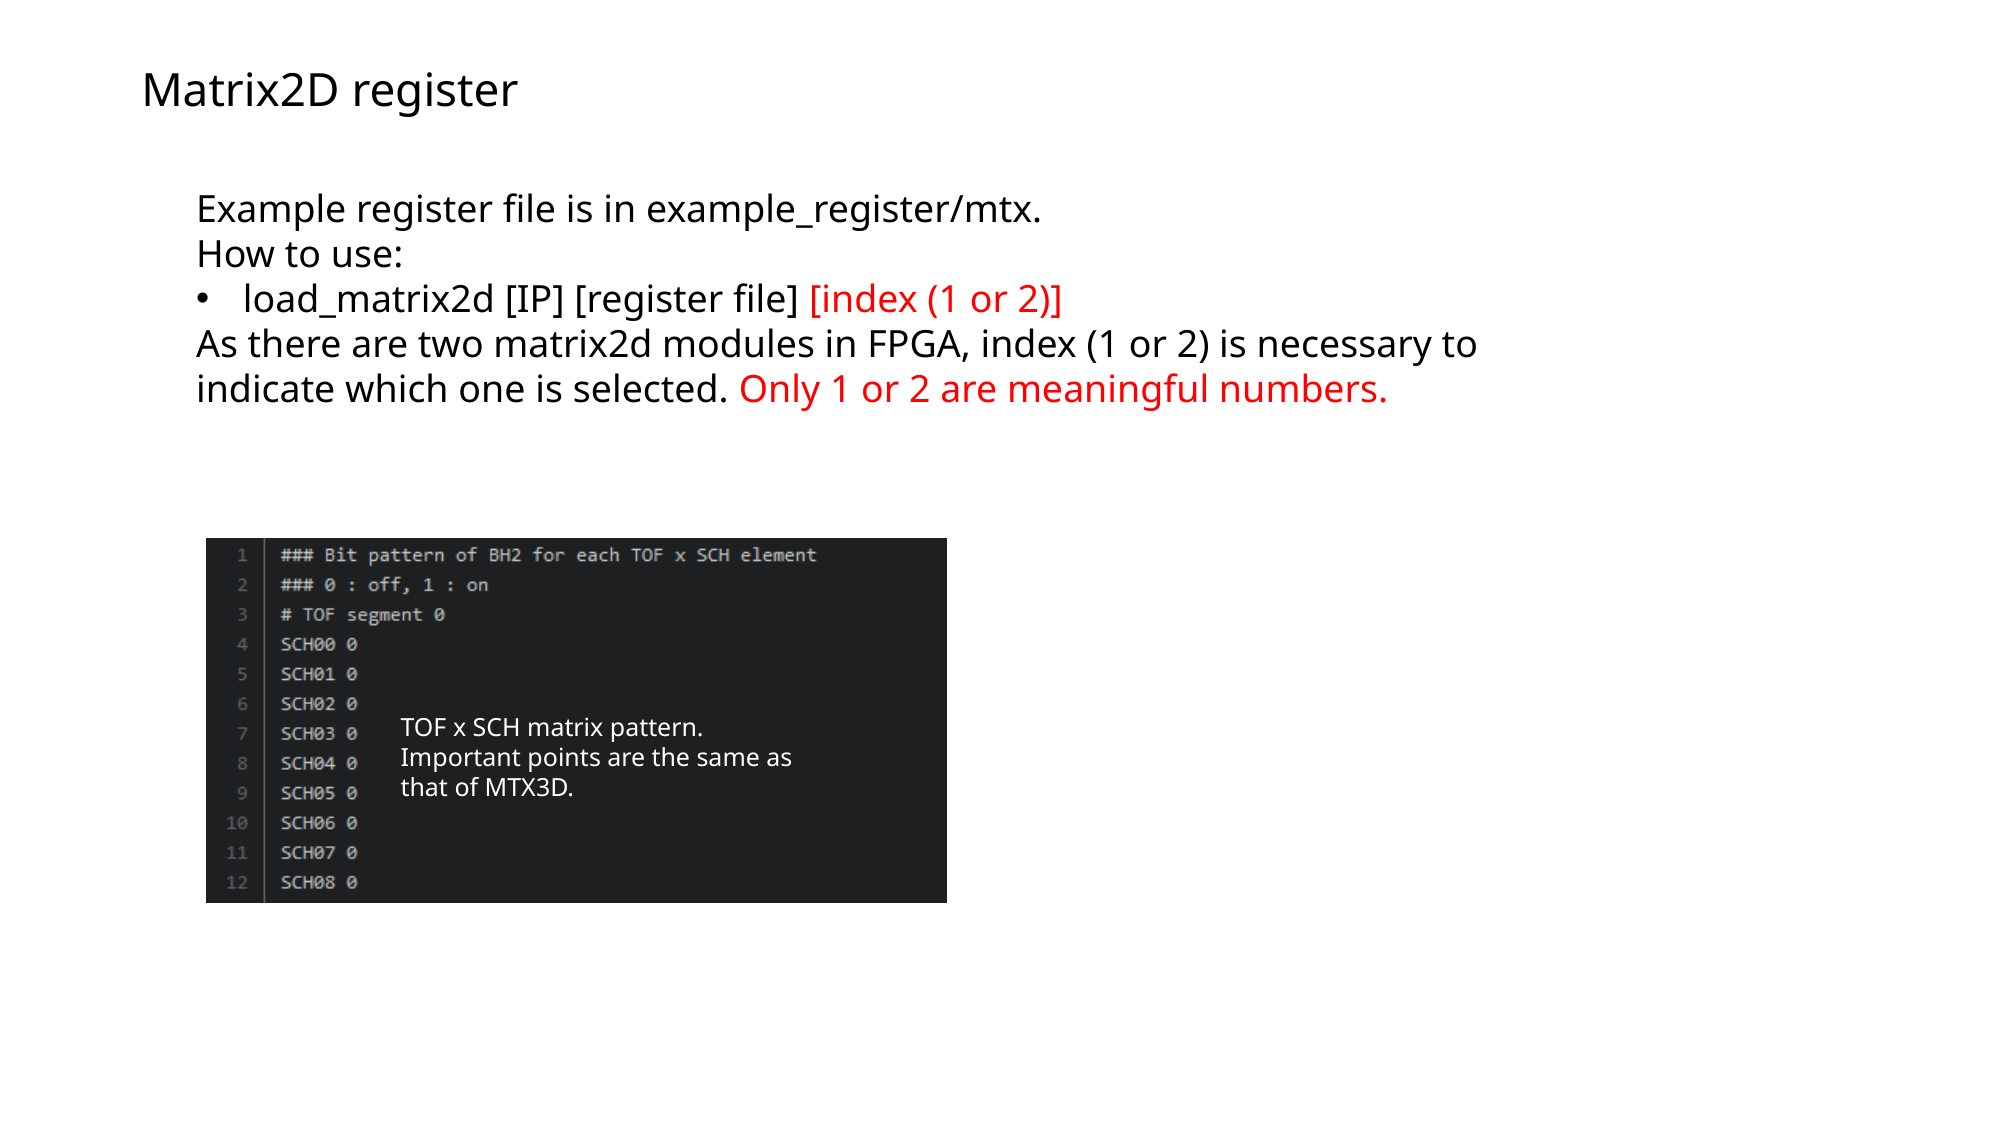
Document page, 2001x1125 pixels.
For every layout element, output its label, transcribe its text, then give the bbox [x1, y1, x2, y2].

picture [206, 538, 947, 903]
text_box Example register file is in example_register/mtx. How to use: load_matrix2d [IP] [register file] [index (1 or 2)] As there are two matrix2d modules in FPGA, index (1 or 2) is necessary to indicate which one is selected. Only 1 or 2 are meaningful numbers. [181, 178, 1586, 418]
text_box Matrix2D register [126, 53, 974, 123]
